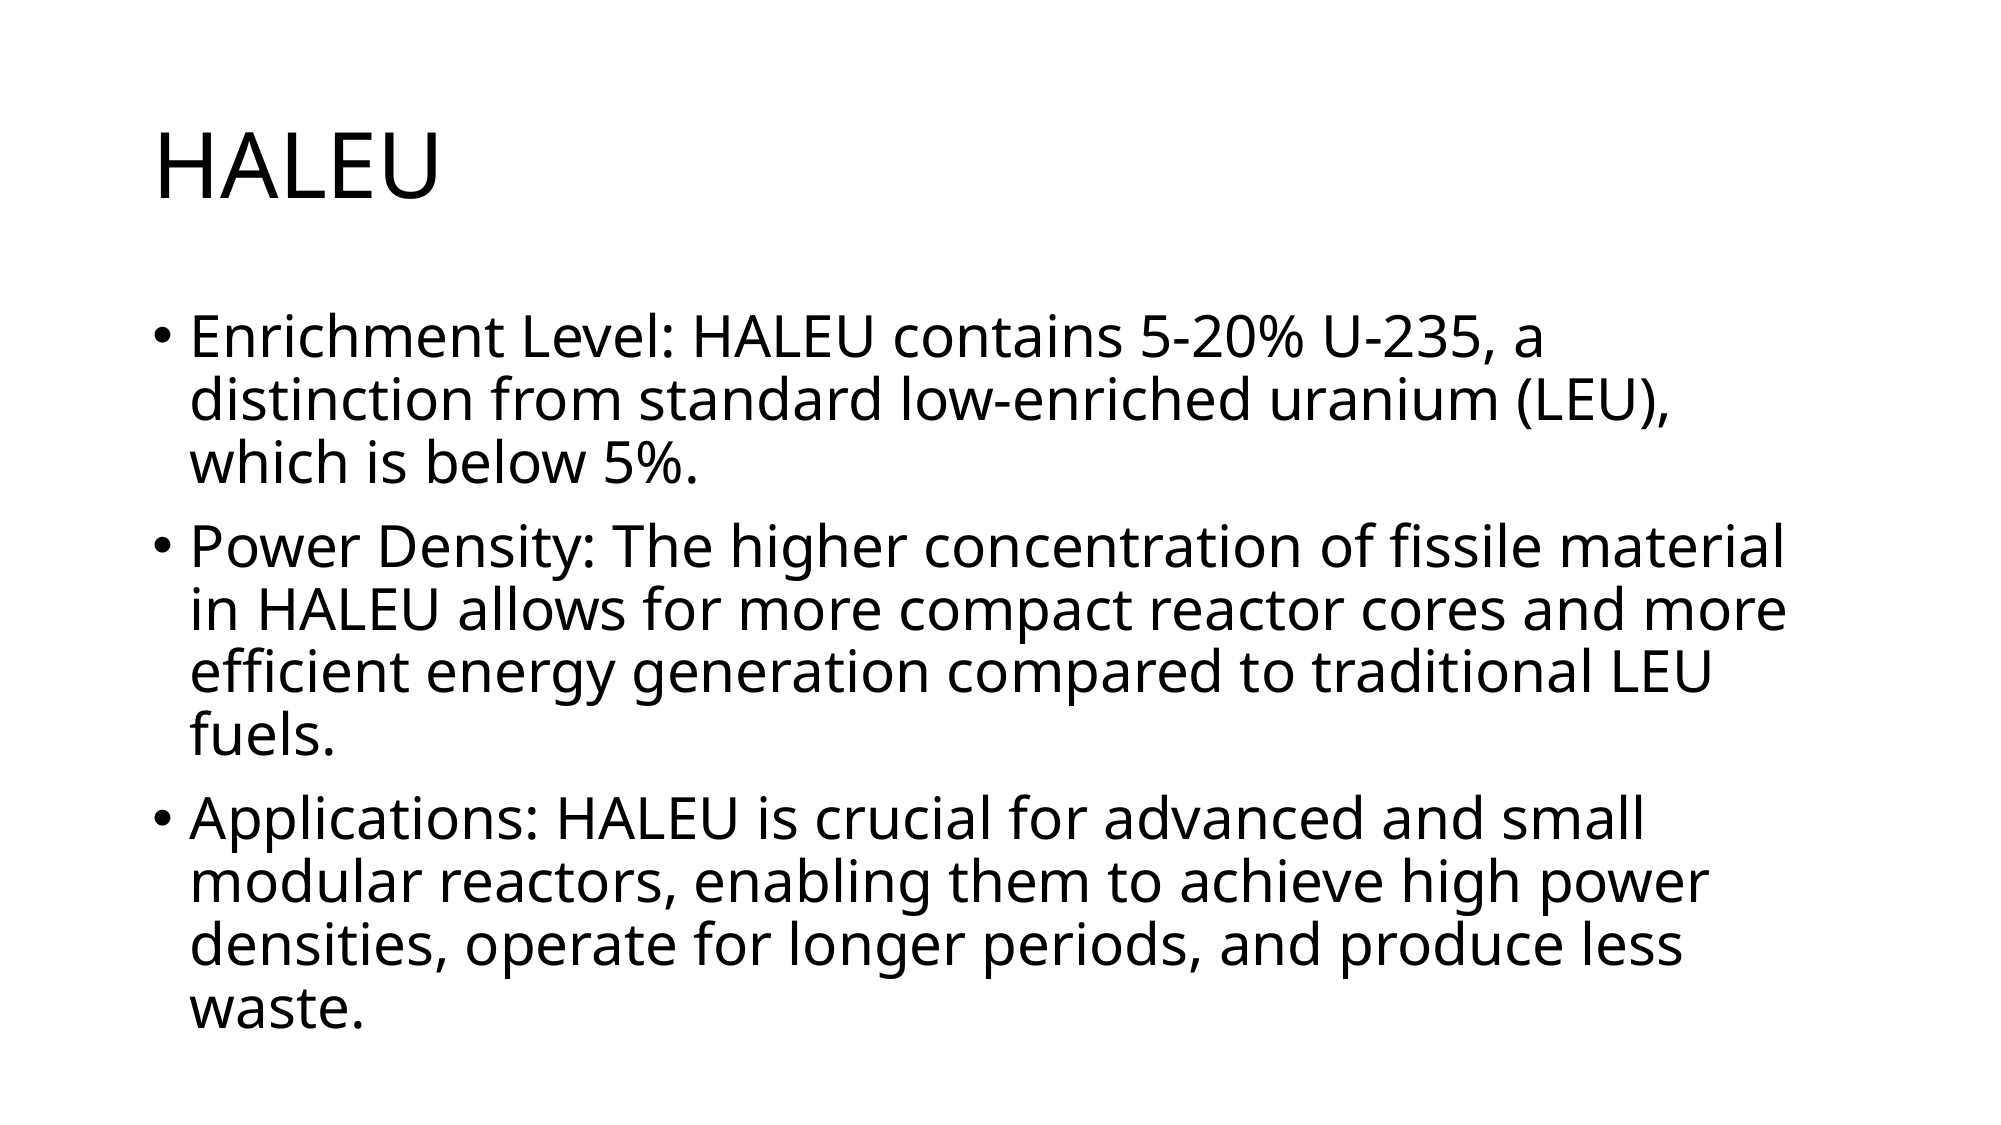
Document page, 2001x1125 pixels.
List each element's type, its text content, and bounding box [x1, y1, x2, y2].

list Enrichment Level: HALEU contains 5-20% U-235, a distinction from standard low-enriched uranium (LEU), which is below 5%. Power Density: The higher concentration of fissile material in HALEU allows for more compact reactor cores and more efficient energy generation compared to traditional LEU fuels. Applications: HALEU is crucial for advanced and small modular reactors, enabling them to achieve high power densities, operate for longer periods, and produce less waste. [137, 299, 1863, 1014]
title HALEU [137, 59, 1863, 278]
